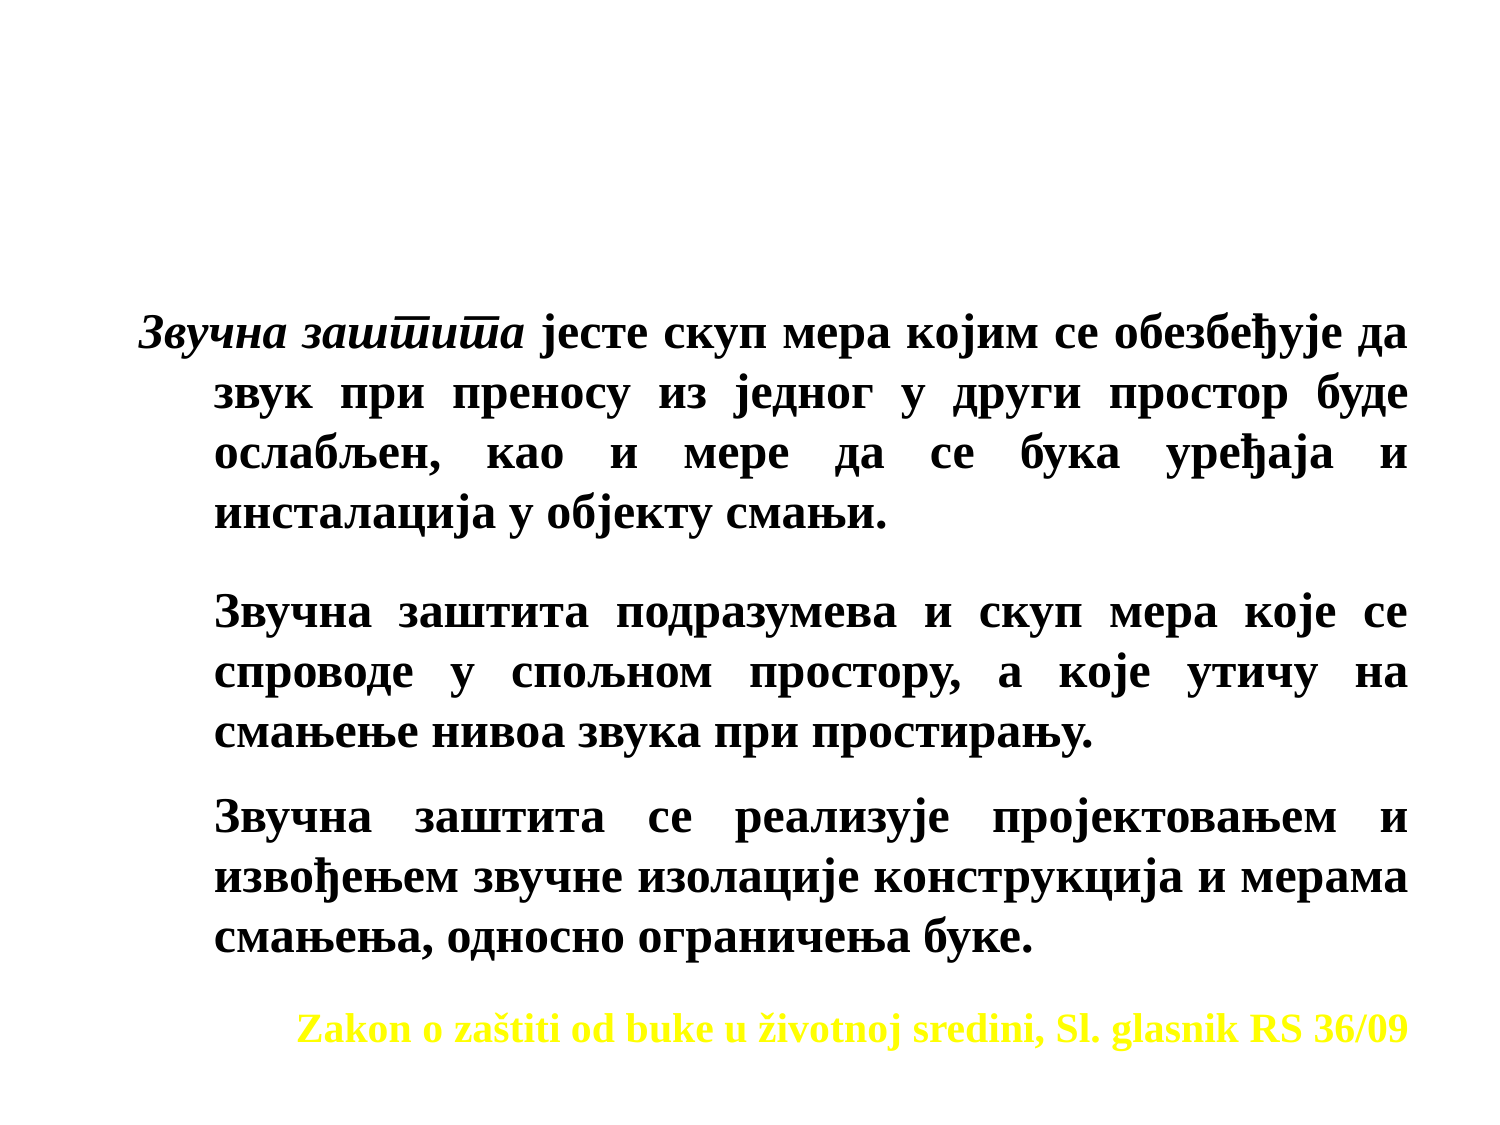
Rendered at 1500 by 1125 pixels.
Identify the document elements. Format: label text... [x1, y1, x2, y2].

text_box Звучна заштита јесте скуп мера којим се обезбеђује да звук при преносу из једног у други простор буде ослабљен, као и мере да се бука уређаја и инсталација у објекту смањи. Звучна заштита подразумева и скуп мера које се спроводе у спољном простору, а које утичу на смањење нивоа звука при простирању. Звучна заштита се реализује пројектовањем и извођењем звучне изолације конструкција и мерама смањења, односно ограничења буке. [123, 290, 1424, 970]
text_box Zakon o zaštiti od buke u životnoj sredini, Sl. glasnik RS 36/09 [183, 993, 1436, 1059]
